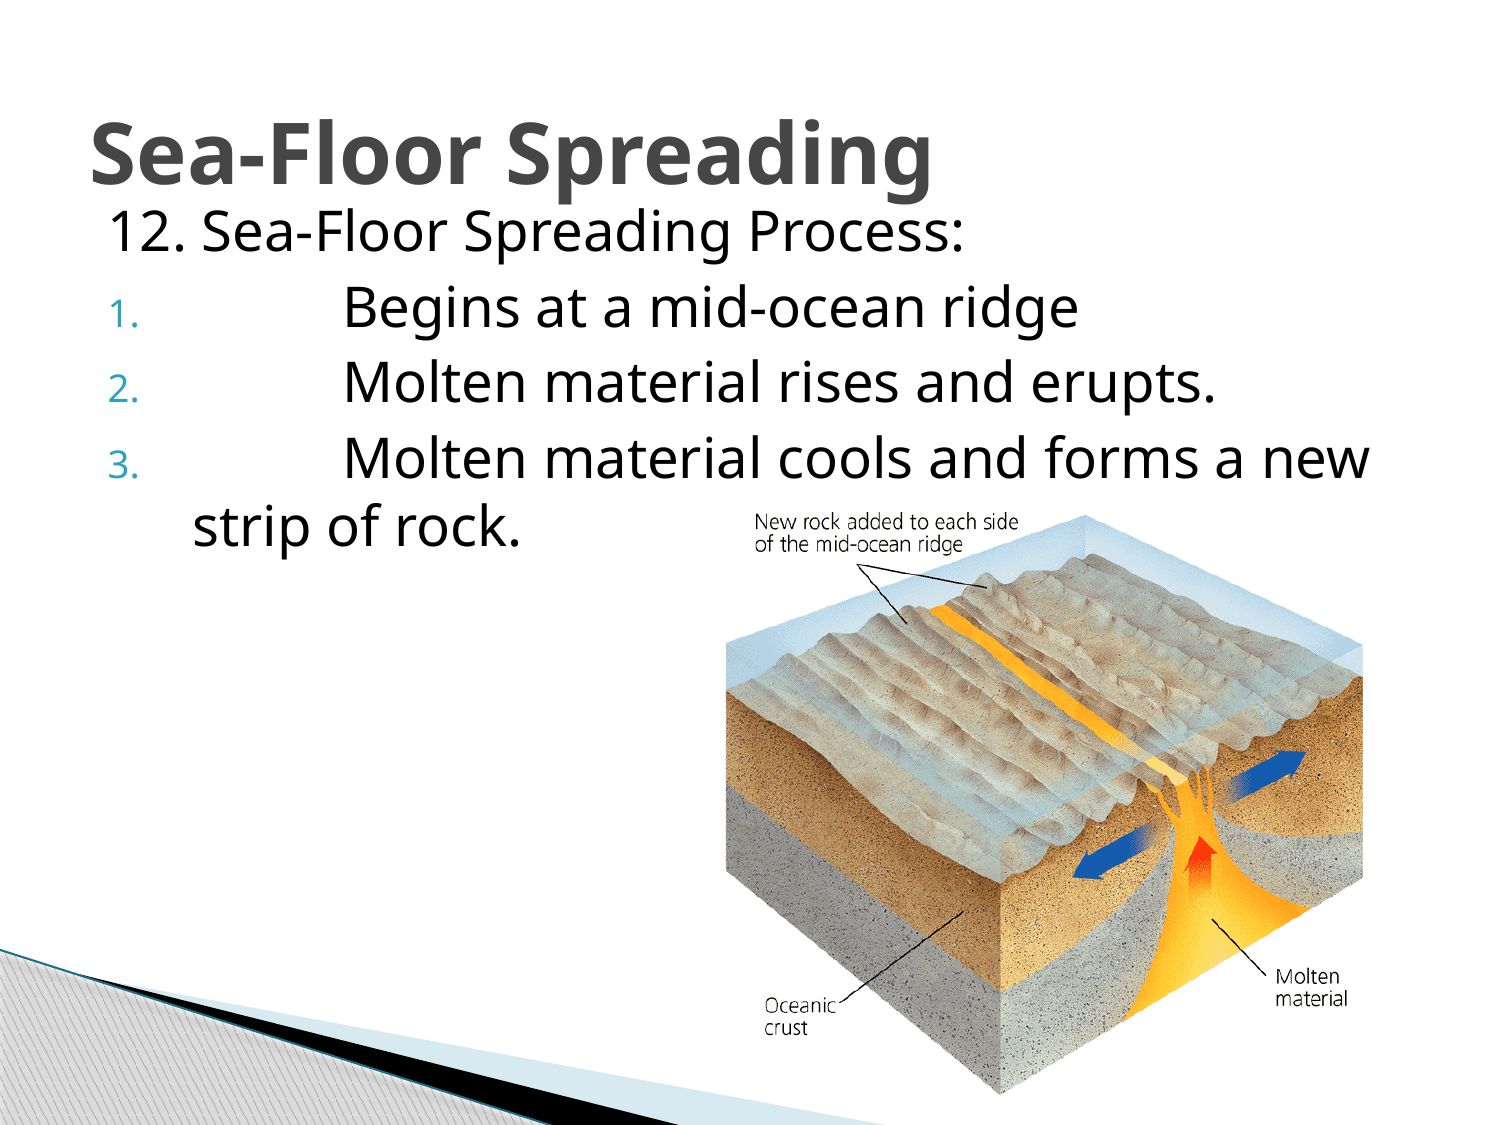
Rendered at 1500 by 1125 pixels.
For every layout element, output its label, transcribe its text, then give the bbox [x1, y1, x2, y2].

picture [724, 512, 1363, 1095]
title Sea-Floor Spreading [75, 62, 1425, 187]
list 12. Sea-Floor Spreading Process: Begins at a mid-ocean ridge Molten material rises and erupts. Molten material cools and forms a new strip of rock. [75, 187, 1425, 1004]
